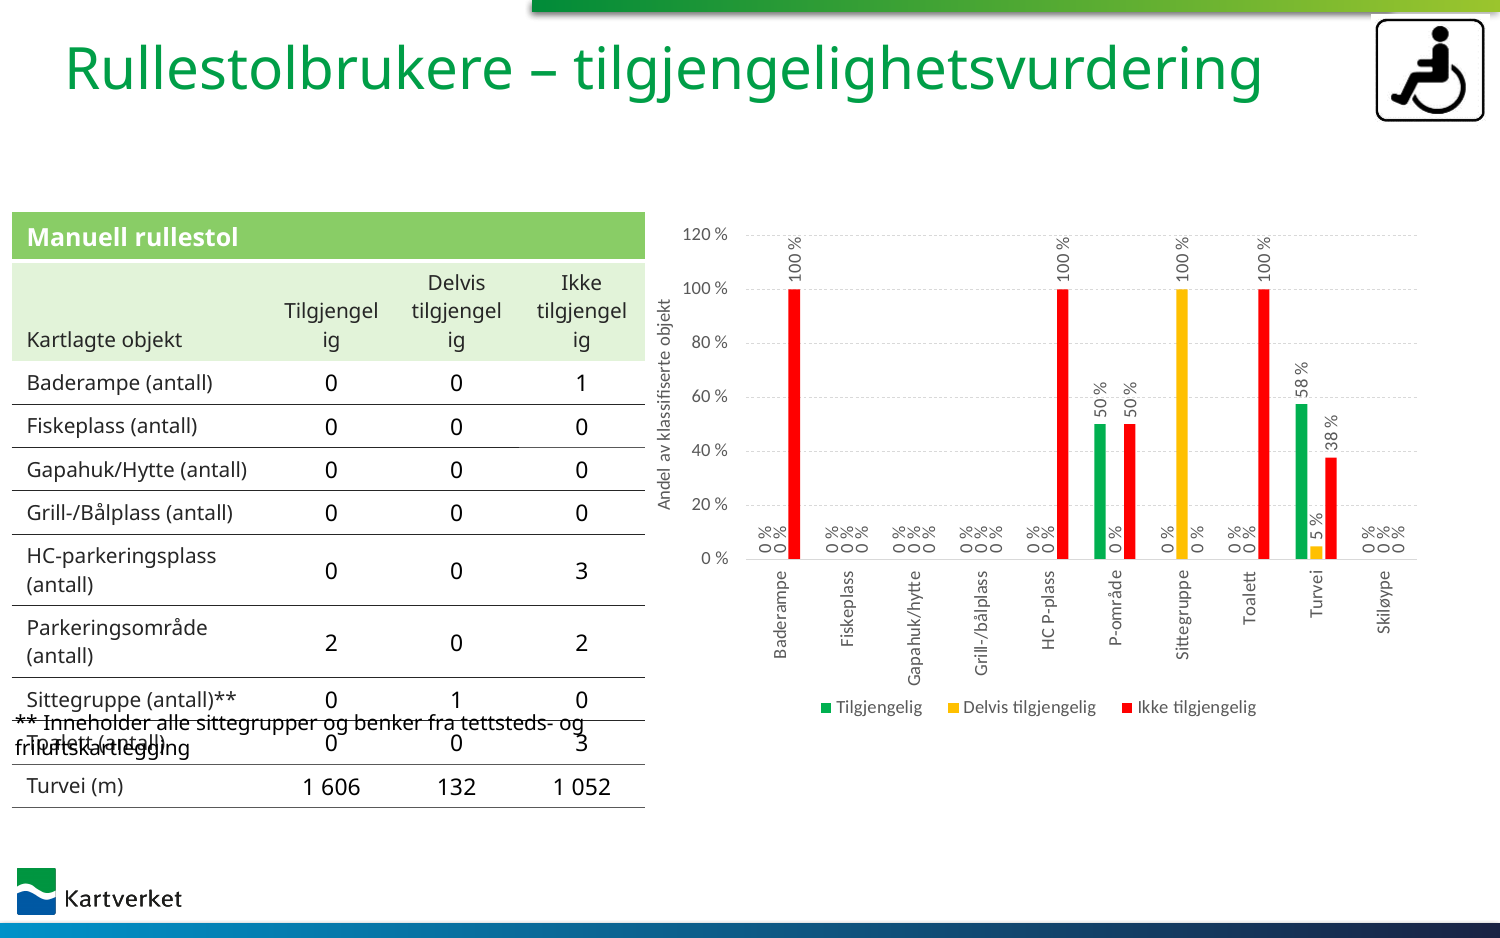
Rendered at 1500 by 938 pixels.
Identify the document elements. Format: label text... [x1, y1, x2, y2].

table_cell Tilgjengelig [269, 263, 394, 361]
table_cell Turvei (m) [12, 768, 269, 807]
table_cell 0 [269, 535, 394, 605]
table_cell 0 [394, 361, 519, 404]
table_cell 0 [394, 448, 519, 490]
table_cell 0 [394, 491, 519, 534]
table_cell 1 [394, 678, 519, 702]
table_cell 0 [269, 405, 394, 447]
table_cell 3 [519, 535, 638, 605]
table_cell 0 [519, 405, 638, 447]
table_cell 2 [519, 606, 638, 677]
table_cell 0 [519, 678, 638, 702]
table_cell 1 606 [269, 768, 394, 807]
table_cell 1 [519, 361, 638, 404]
text_box ** Inneholder alle sittegrupper og benker fra tettsteds- og friluftskartlegging [0, 702, 745, 768]
table_cell 1 052 [519, 768, 645, 807]
table_cell Gapahuk/Hytte (antall) [12, 448, 269, 490]
table_cell Parkeringsområde (antall) [12, 606, 269, 677]
table_cell Fiskeplass (antall) [12, 405, 269, 447]
table_cell Kartlagte objekt [12, 263, 269, 361]
table_cell Sittegruppe (antall)** [12, 678, 269, 702]
text_box Rullestolbrukere – tilgjengelighetsvurdering [49, 12, 1372, 109]
picture [643, 218, 1427, 728]
table_cell 0 [269, 491, 394, 534]
picture [1371, 13, 1491, 127]
table_cell Baderampe (antall) [12, 361, 269, 404]
table_cell 0 [269, 361, 394, 404]
table_cell Grill-/Bålplass (antall) [12, 491, 269, 534]
table_cell Delvis tilgjengelig [394, 263, 519, 361]
table_cell 0 [519, 448, 638, 490]
table_cell HC-parkeringsplass (antall) [12, 535, 269, 605]
table_header Manuell rullestol [12, 212, 645, 259]
table_cell 0 [394, 606, 519, 677]
table_cell 0 [394, 535, 519, 605]
table_cell 0 [269, 448, 394, 490]
table_cell 132 [394, 768, 519, 807]
table_cell 2 [269, 606, 394, 677]
table_cell 0 [269, 678, 394, 702]
table_cell 0 [519, 491, 638, 534]
table_cell 0 [394, 405, 519, 447]
table_cell Ikke tilgjengelig [519, 263, 638, 361]
